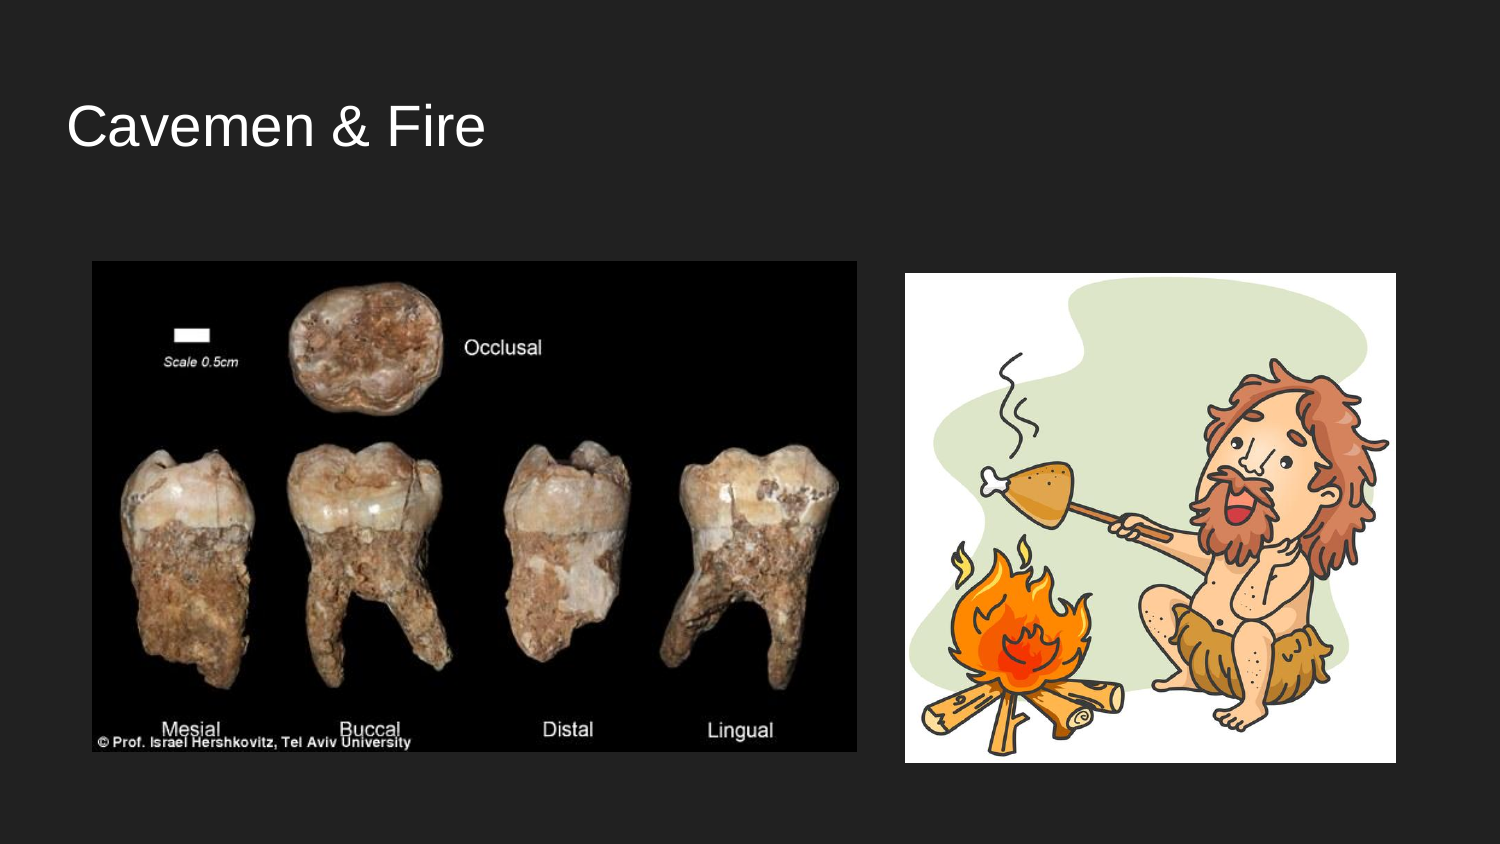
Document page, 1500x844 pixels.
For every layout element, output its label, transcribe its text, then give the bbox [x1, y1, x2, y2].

title Cavemen & Fire [51, 72, 1449, 167]
picture [91, 261, 858, 752]
picture [905, 273, 1396, 764]
